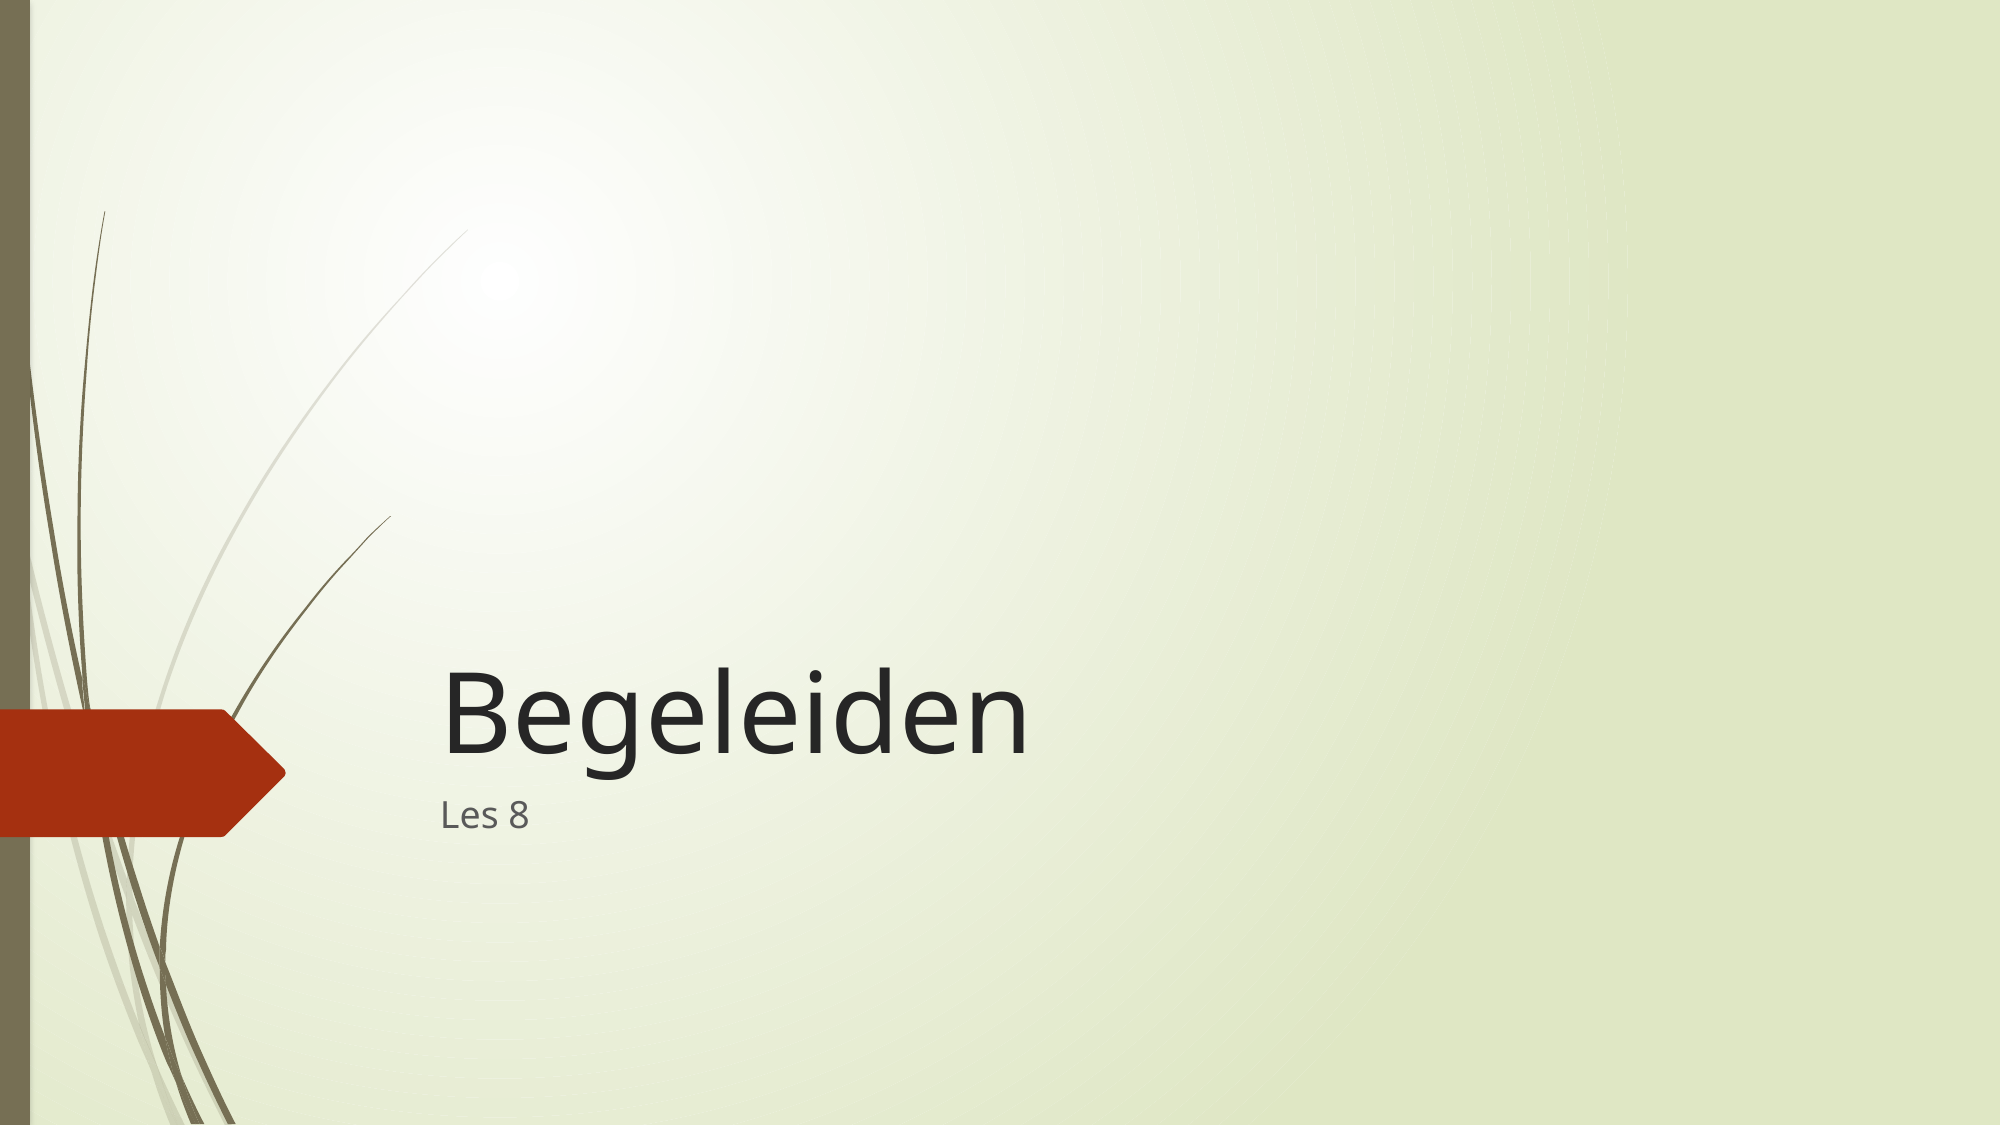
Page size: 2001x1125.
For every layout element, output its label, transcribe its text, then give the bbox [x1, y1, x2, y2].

title Begeleiden [424, 412, 1888, 783]
subtitle Les 8 [424, 783, 1888, 969]
